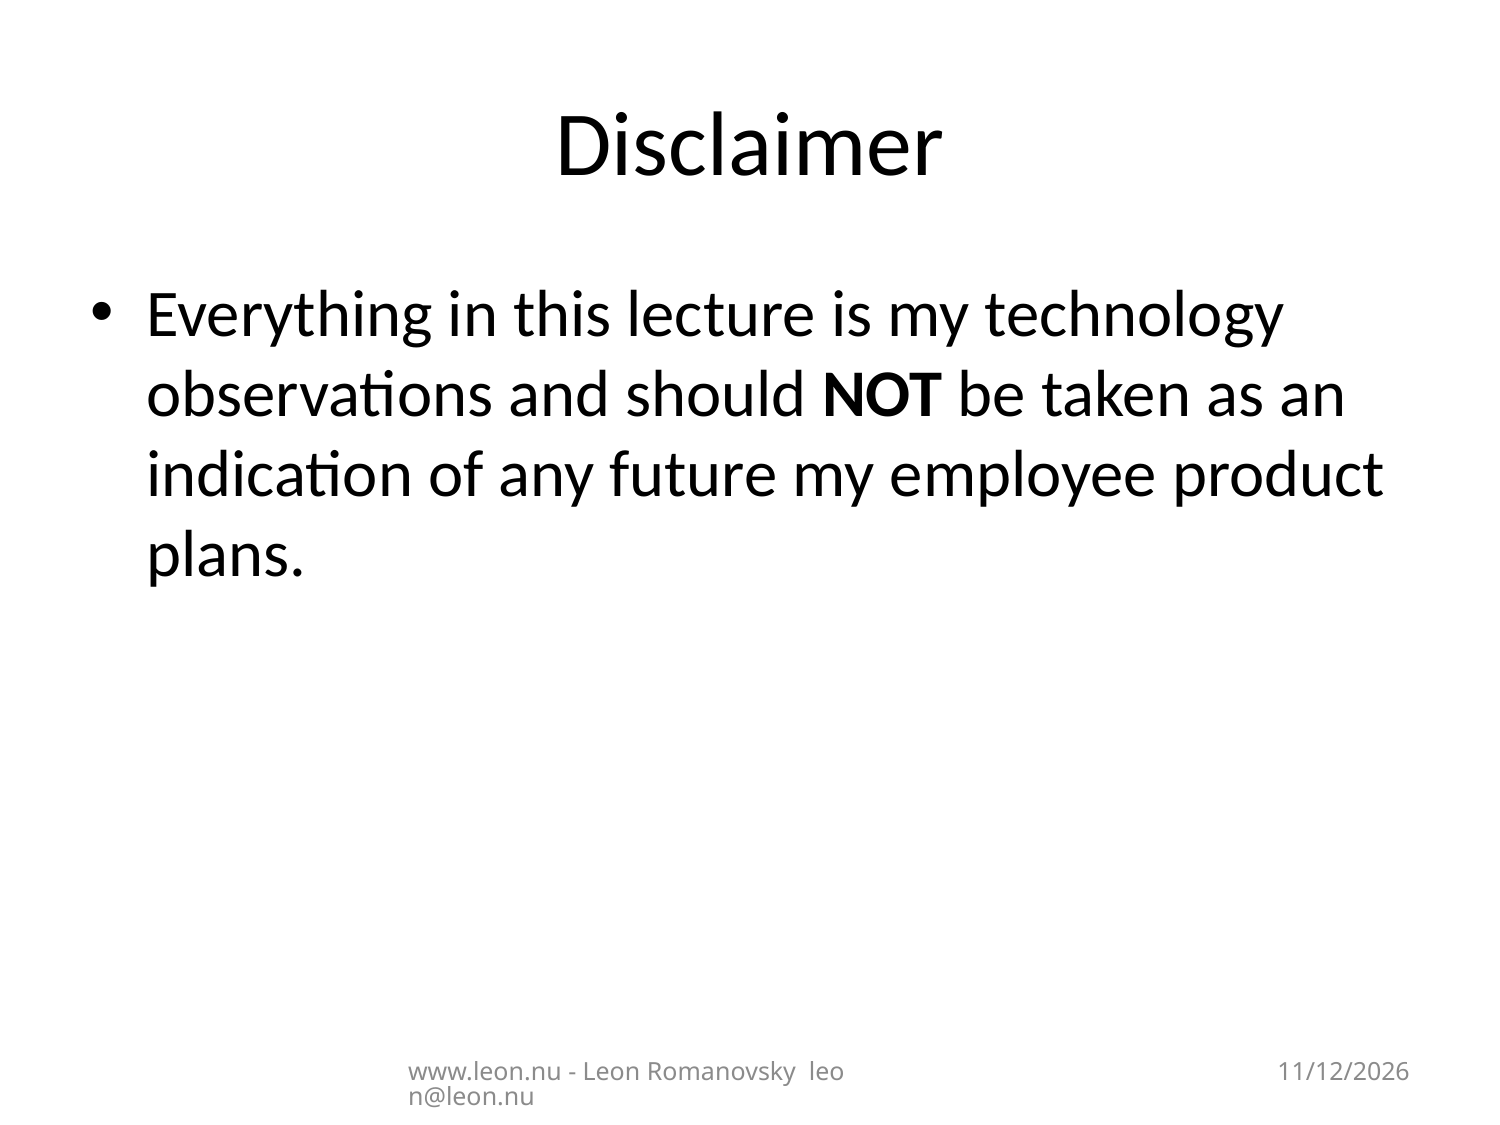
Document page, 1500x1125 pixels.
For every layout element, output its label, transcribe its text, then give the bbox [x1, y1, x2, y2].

footer www.leon.nu - Leon Romanovsky leon@leon.nu [512, 1042, 988, 1103]
title Disclaimer [75, 45, 1425, 233]
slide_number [1074, 1042, 1425, 1103]
list Everything in this lecture is my technology observations and should NOT be taken as an indication of any future my employee product plans. [75, 262, 1425, 1005]
